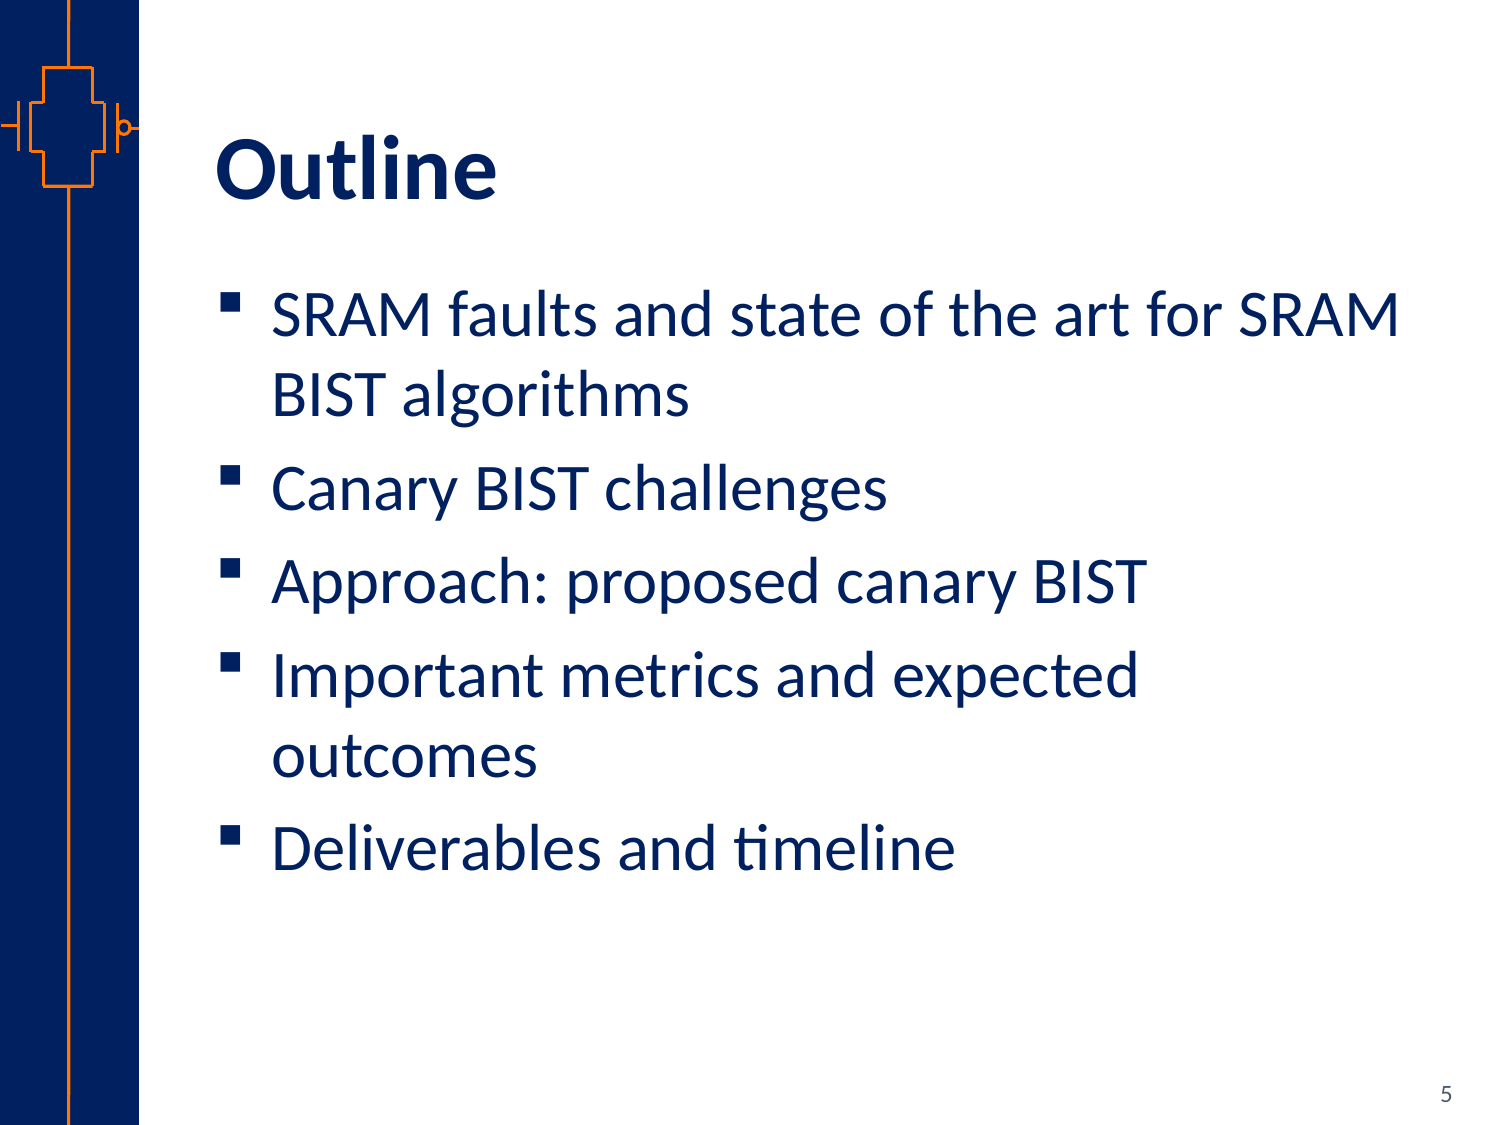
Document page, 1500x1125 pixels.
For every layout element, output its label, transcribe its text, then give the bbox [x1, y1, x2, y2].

list SRAM faults and state of the art for SRAM BIST algorithms Canary BIST challenges Approach: proposed canary BIST Important metrics and expected outcomes Deliverables and timeline [200, 262, 1425, 988]
title Outline [200, 37, 1388, 225]
slide_number 5 [1425, 1062, 1488, 1123]
